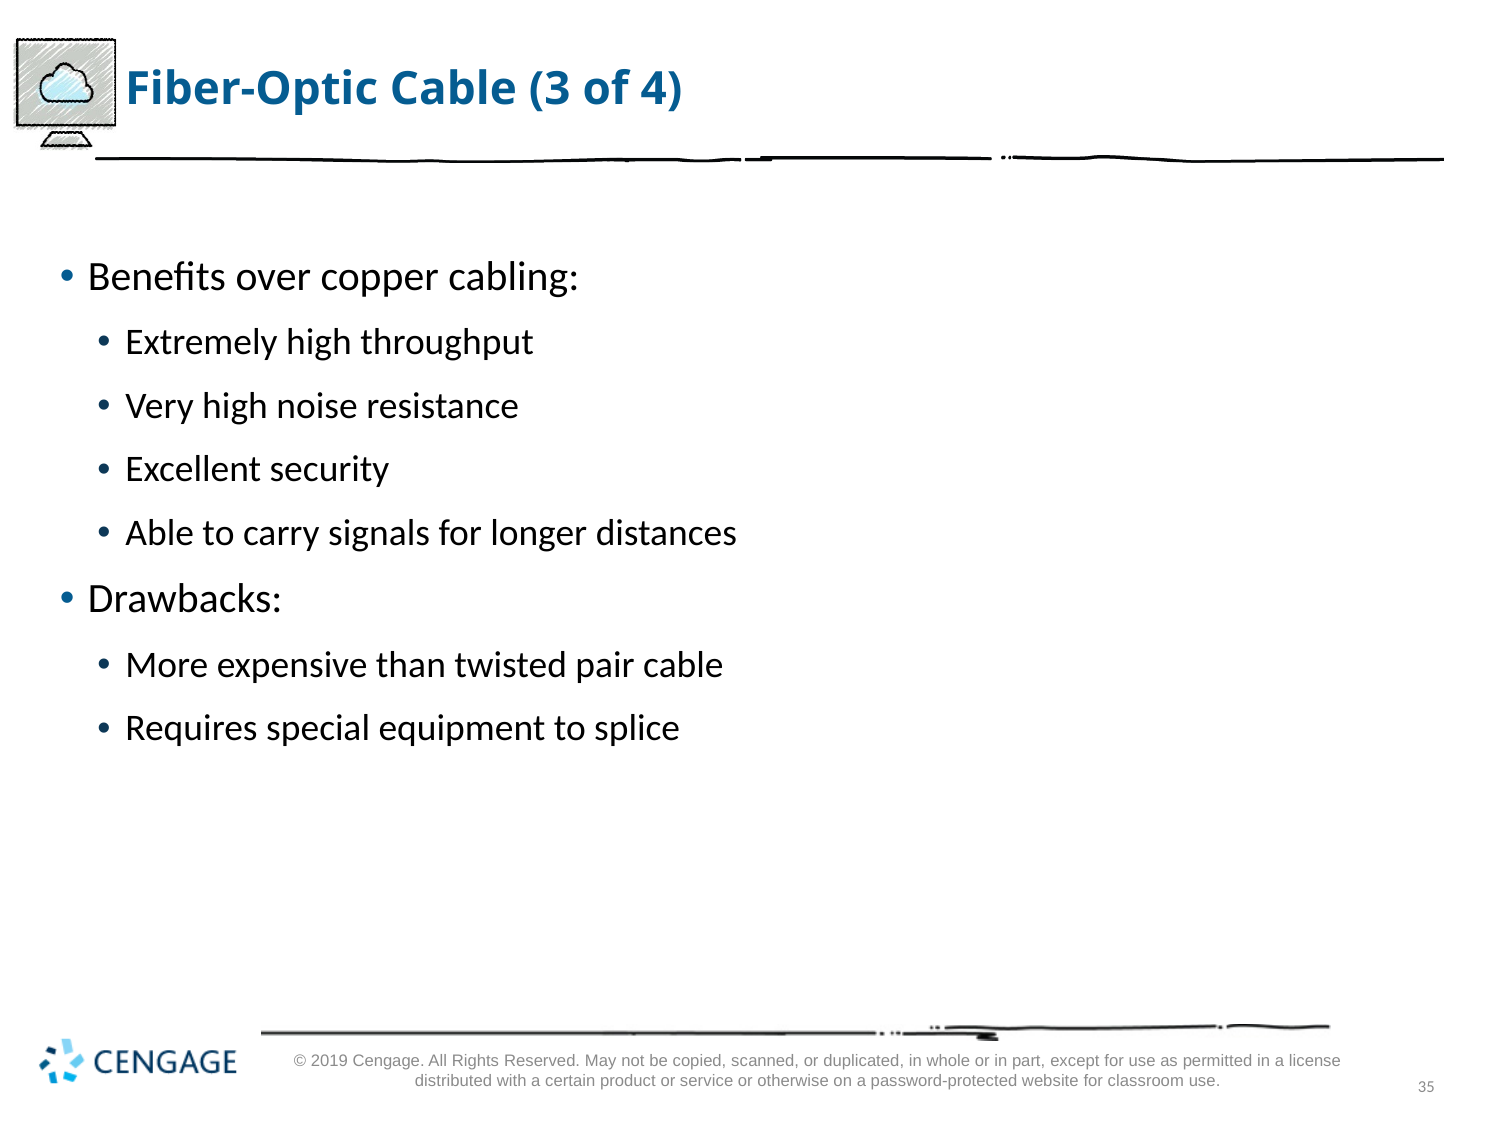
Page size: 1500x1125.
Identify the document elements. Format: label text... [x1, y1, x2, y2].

picture [95, 155, 1444, 163]
picture [261, 1024, 1331, 1041]
picture [19, 1025, 249, 1096]
picture [13, 36, 117, 151]
list Benefits over copper cabling: Extremely high throughput Very high noise resistance Excellent security Able to carry signals for longer distances Drawbacks: More expensive than twisted pair cable Requires special equipment to splice [59, 252, 1441, 755]
footer © 2019 Cengage. All Rights Reserved. May not be copied, scanned, or duplicated, in whole or in part, except for use as permitted in a license distributed with a certain product or service or otherwise on a password-protected website for classroom use. [262, 1050, 1375, 1091]
title Fiber-Optic Cable (3 of 4) [125, 66, 1442, 116]
